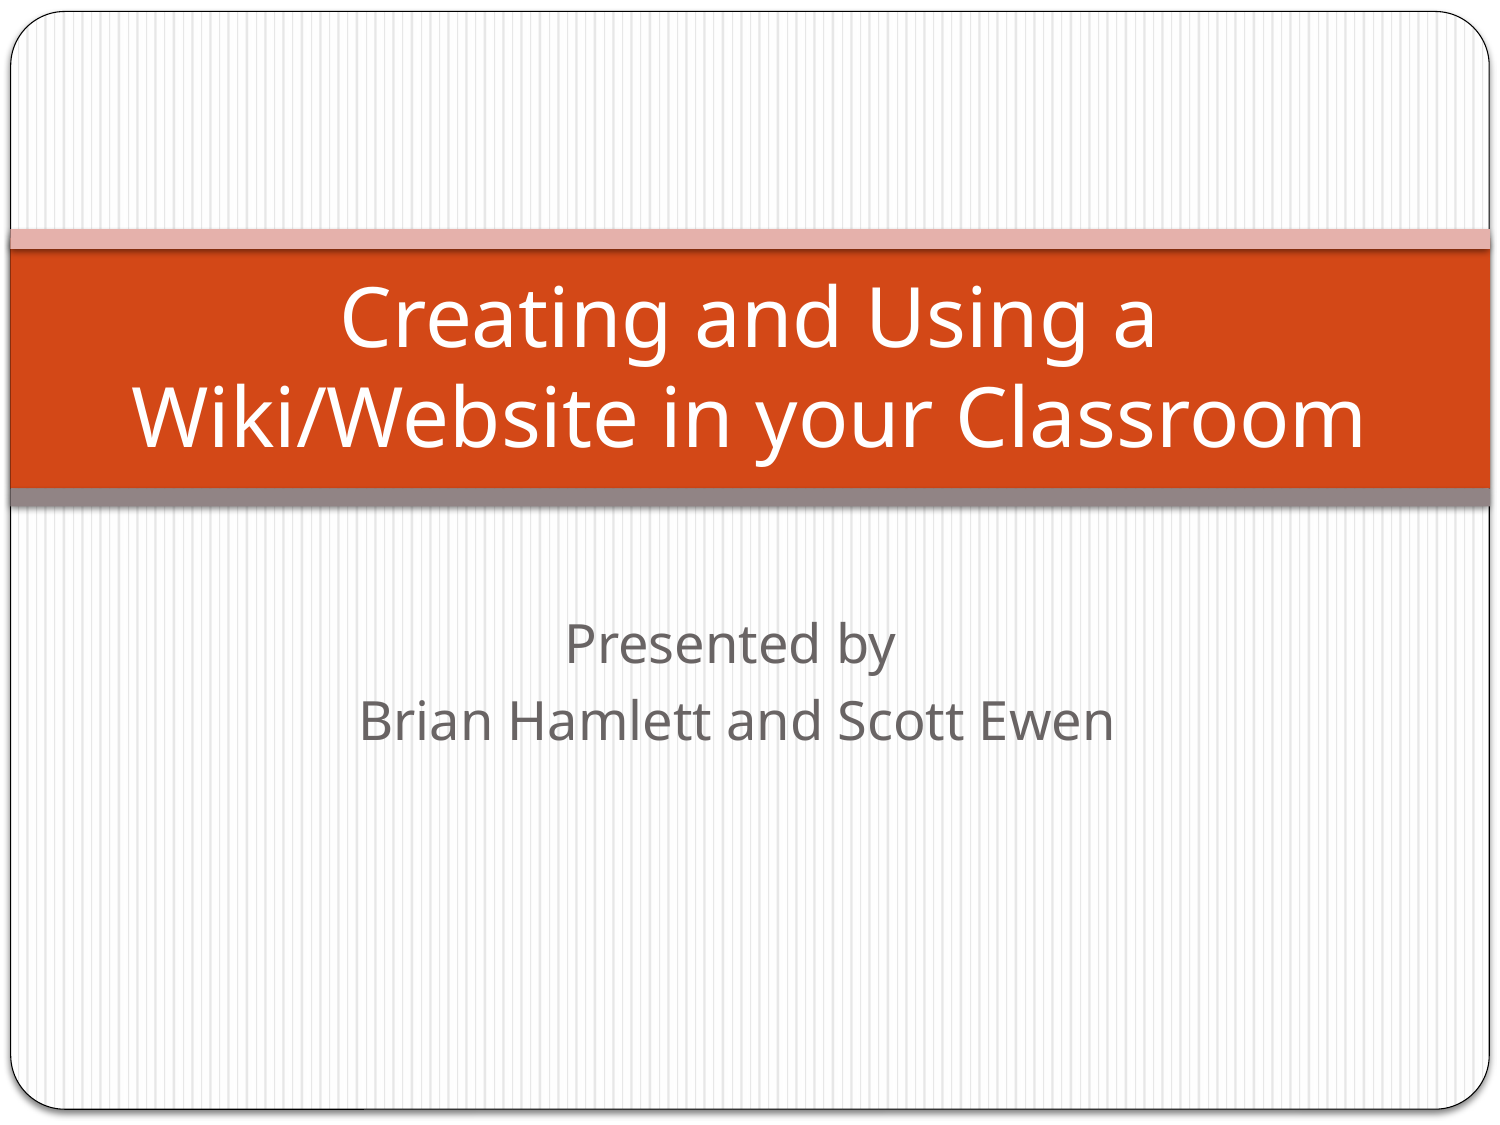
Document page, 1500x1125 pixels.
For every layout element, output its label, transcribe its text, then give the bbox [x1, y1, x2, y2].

subtitle Presented by Brian Hamlett and Scott Ewen [212, 525, 1263, 788]
title Creating and Using a Wiki/Website in your Classroom [75, 247, 1425, 489]
